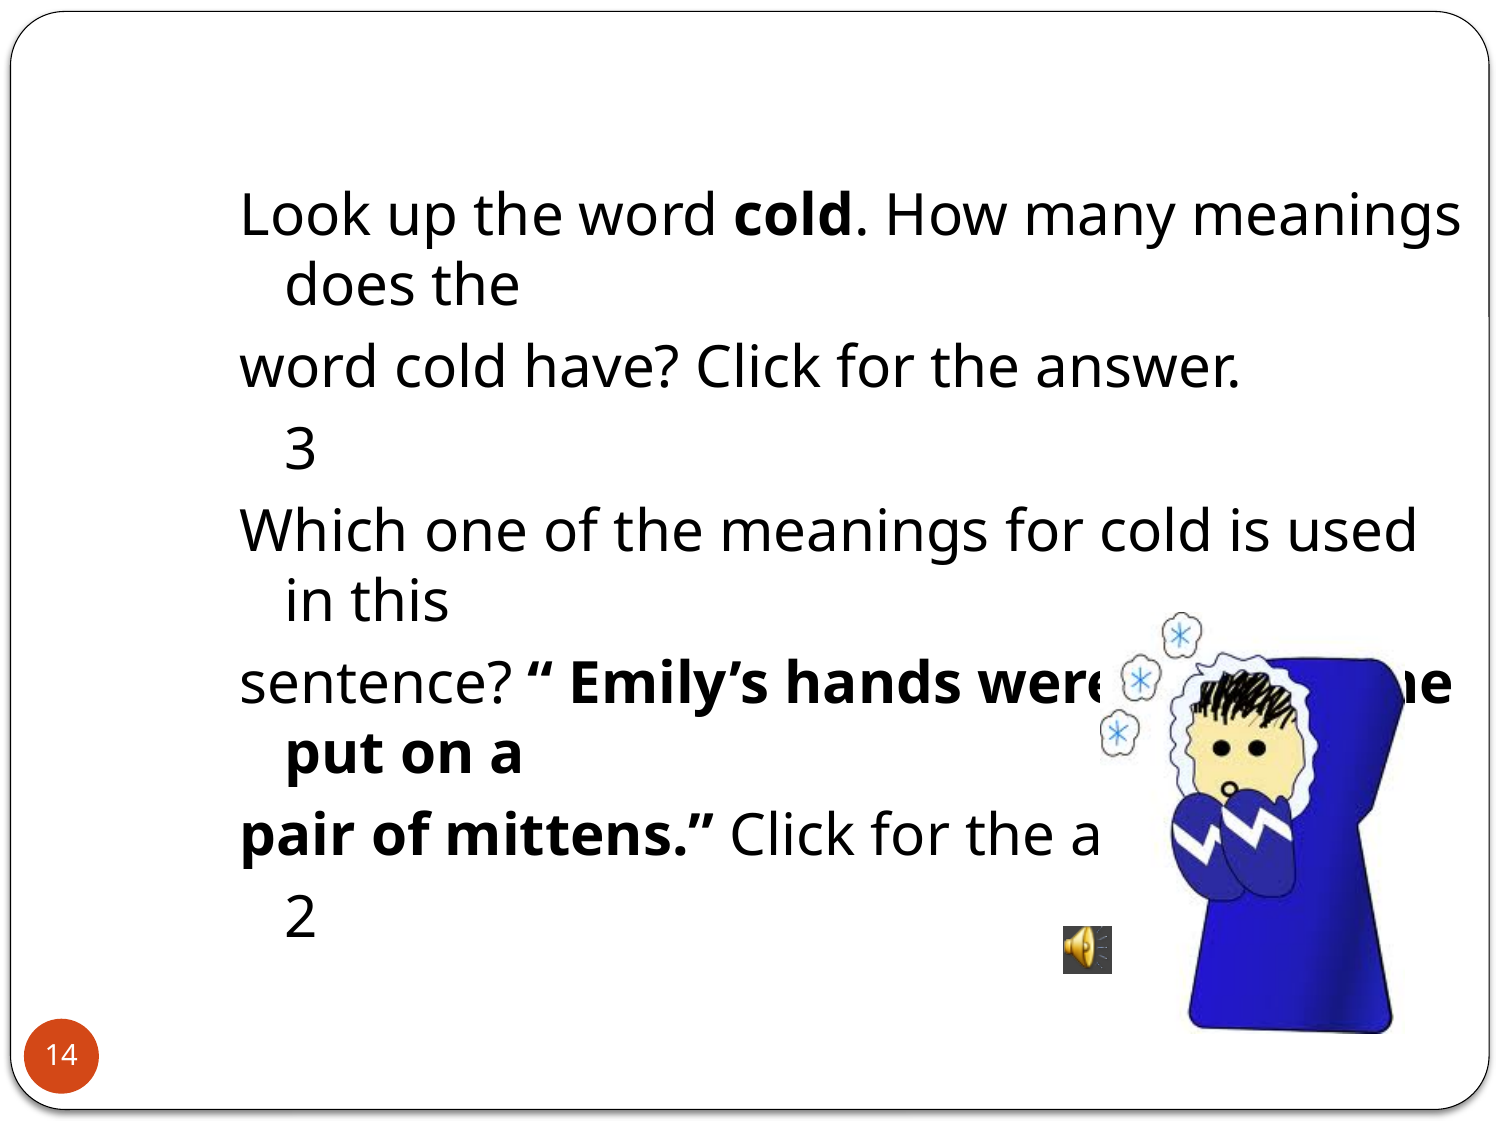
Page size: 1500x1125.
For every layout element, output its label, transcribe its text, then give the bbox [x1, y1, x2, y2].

list Look up the word cold. How many meanings does the word cold have? Click for the answer. 3 Which one of the meanings for cold is used in this sentence? “ Emily’s hands were cold so she put on a pair of mittens.” Click for the answer. 2 [225, 87, 1500, 988]
picture [1062, 612, 1405, 1034]
slide_number 14 [23, 1018, 99, 1094]
